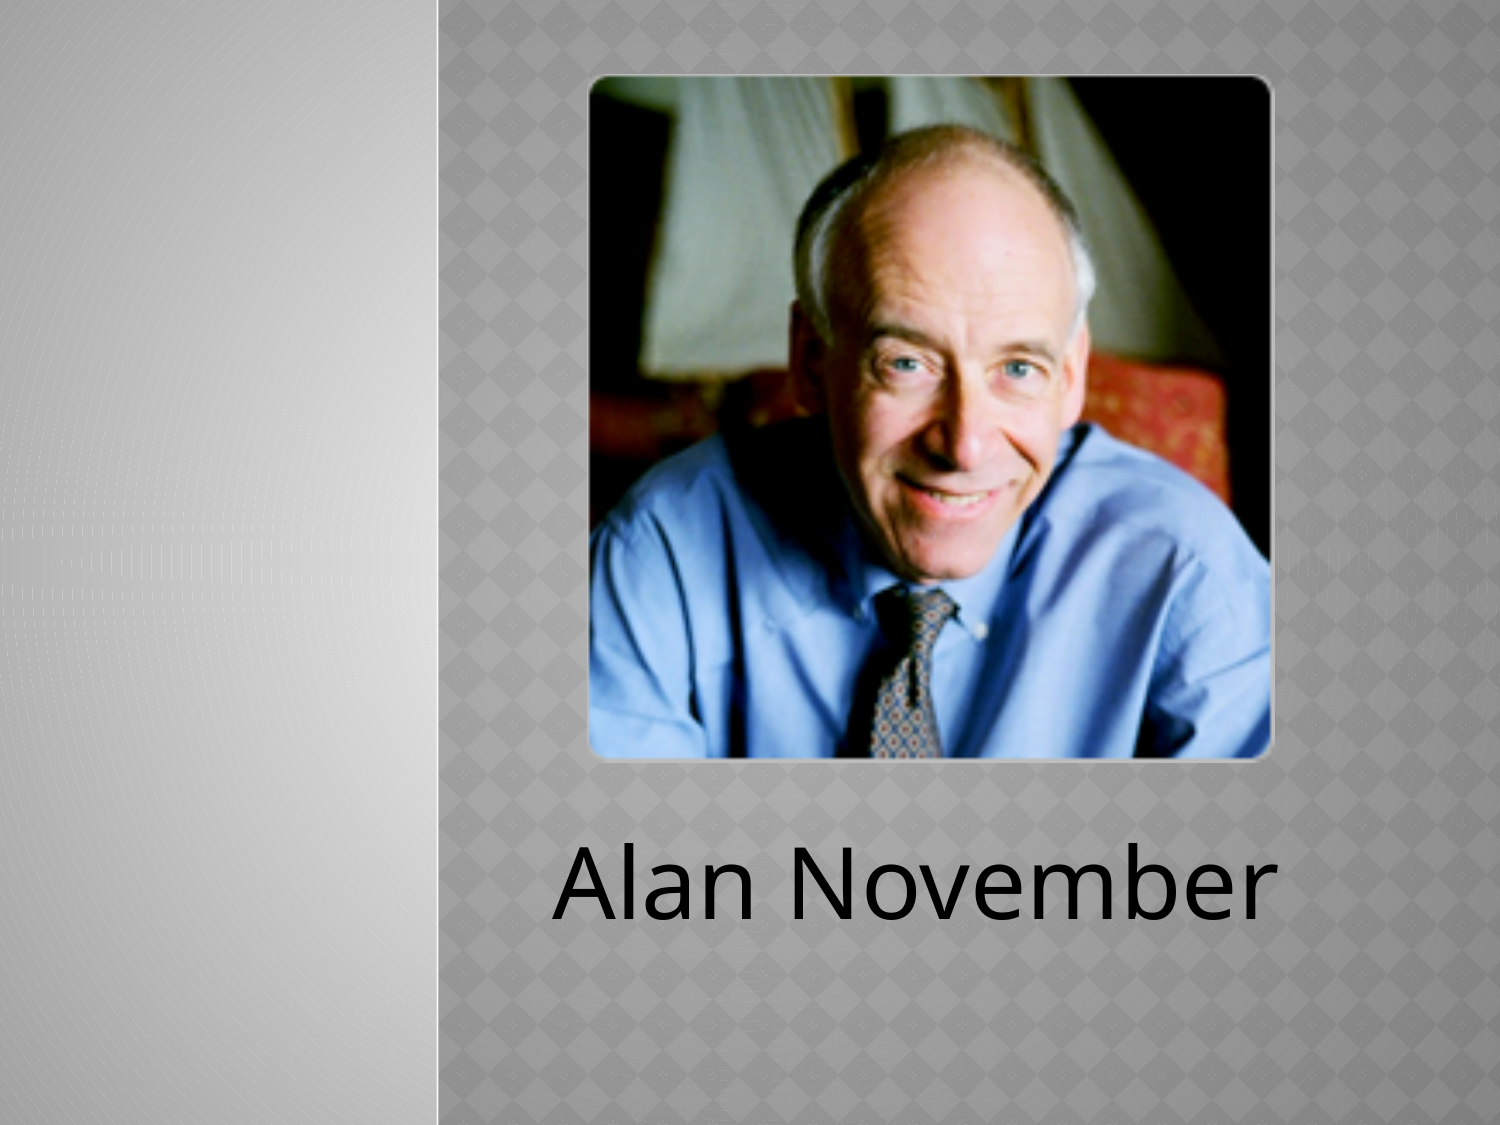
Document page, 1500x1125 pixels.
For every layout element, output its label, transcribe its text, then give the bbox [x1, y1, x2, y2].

picture [586, 74, 1276, 763]
text_box Alan November [537, 812, 1313, 948]
